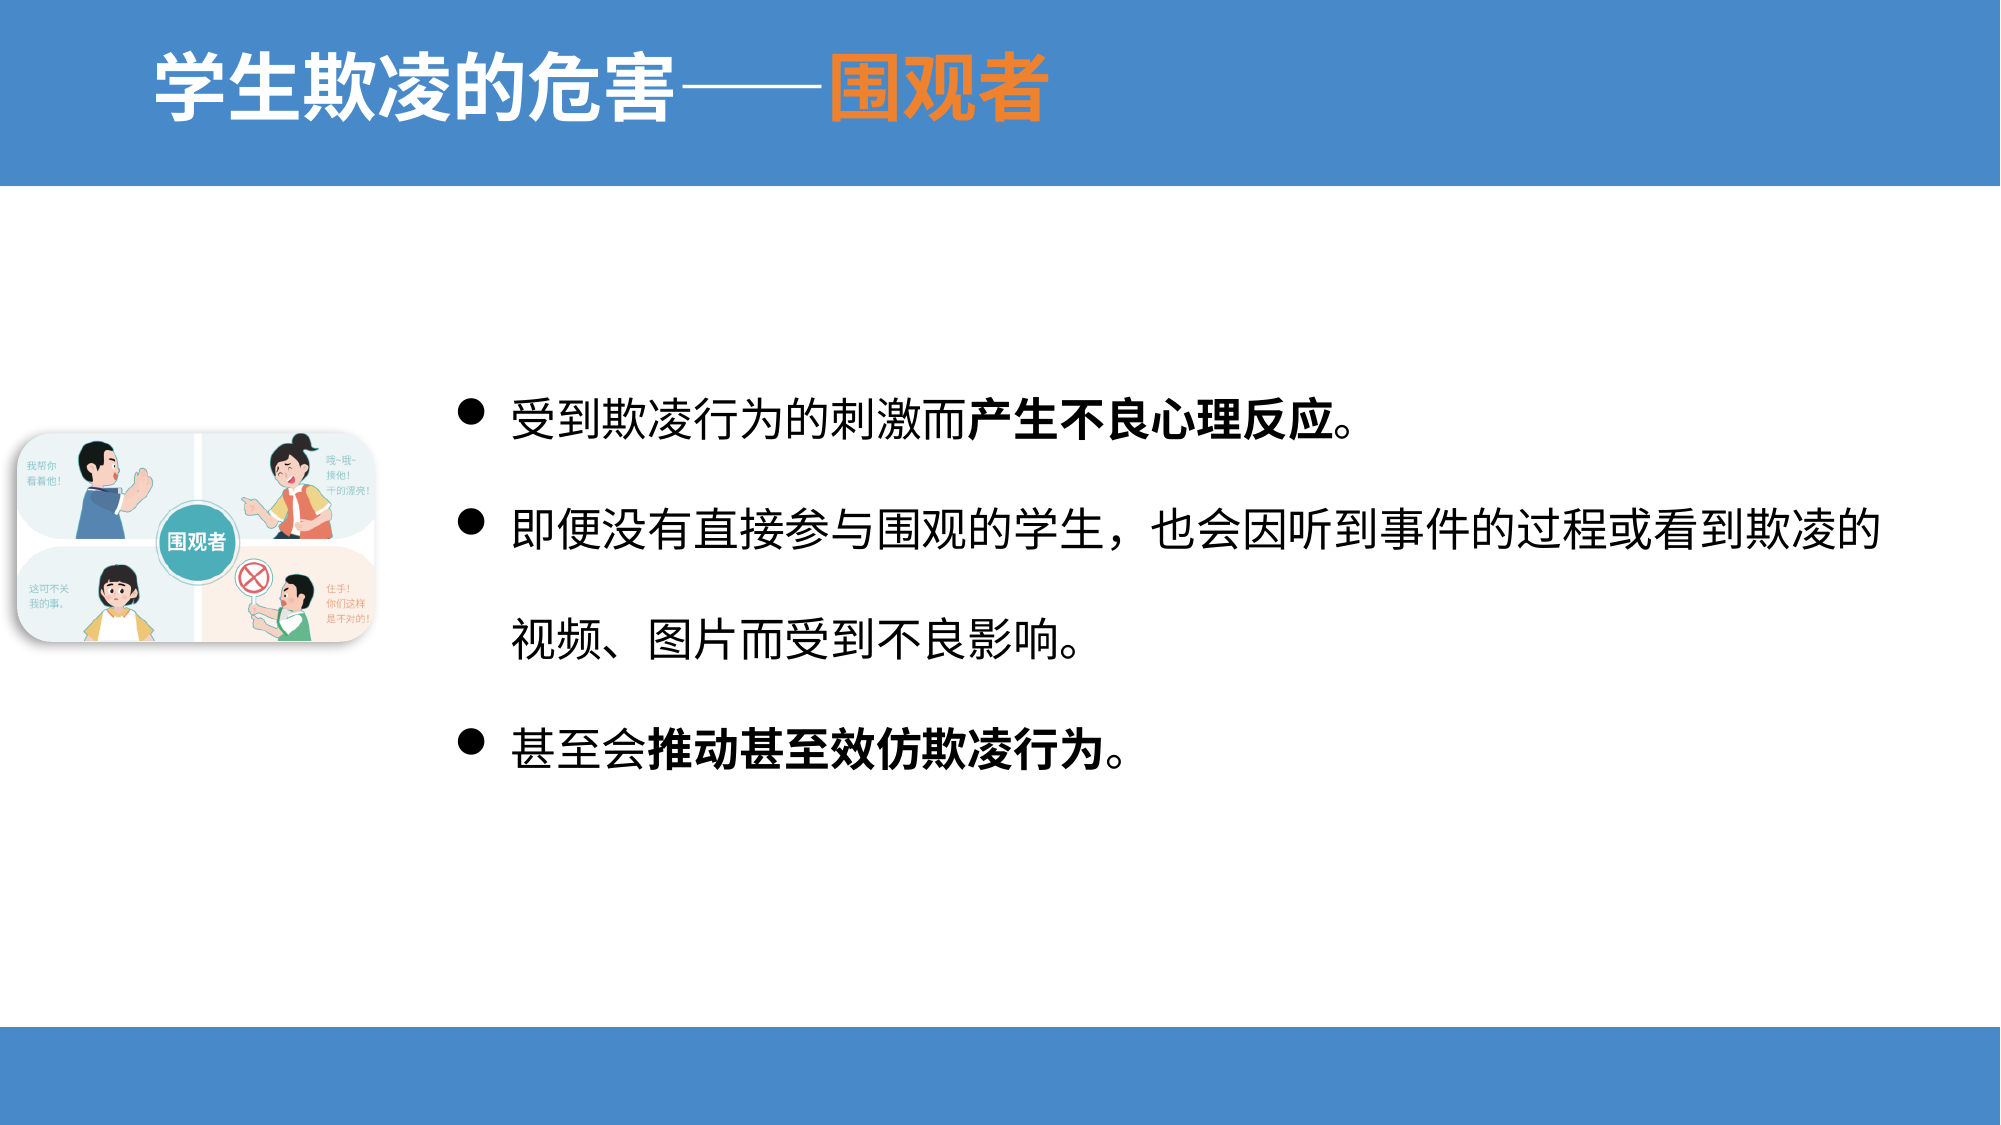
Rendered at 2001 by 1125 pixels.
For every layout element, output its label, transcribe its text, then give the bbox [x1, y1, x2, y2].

picture [0, 0, 2000, 1125]
text_box 受到欺凌行为的刺激而产生不良心理反应。 即便没有直接参与围观的学生，也会因听到事件的过程或看到欺凌的视频、图片而受到不良影响。 甚至会推动甚至效仿欺凌行为。 [439, 328, 1913, 783]
title 学生欺凌的危害——围观者 [137, 22, 1863, 161]
